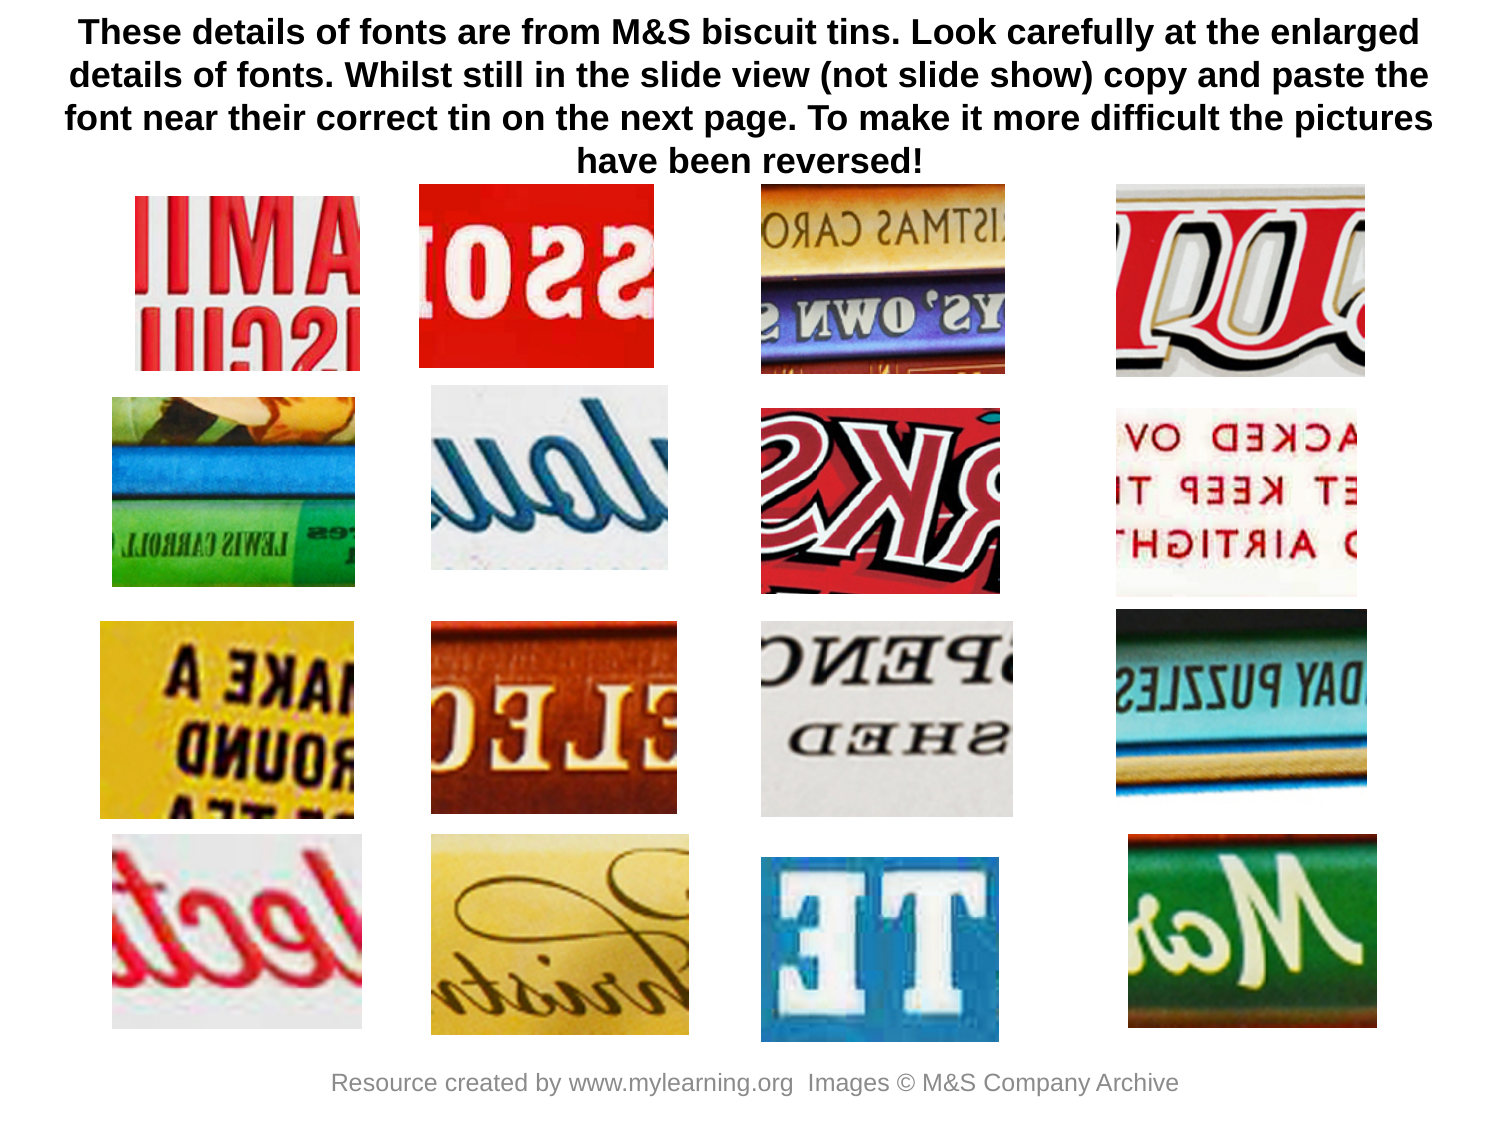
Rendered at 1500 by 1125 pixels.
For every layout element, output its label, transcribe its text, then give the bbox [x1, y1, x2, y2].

picture [1127, 833, 1377, 1028]
picture [430, 621, 677, 814]
picture [418, 184, 655, 368]
picture [761, 184, 1006, 375]
picture [761, 857, 999, 1043]
subtitle Resource created by www.mylearning.org Images © M&S Company Archive [53, 1058, 1459, 1125]
picture [761, 621, 1013, 818]
picture [111, 396, 355, 587]
picture [111, 833, 362, 1029]
picture [1115, 408, 1357, 597]
picture [1115, 184, 1365, 378]
picture [135, 195, 360, 371]
title These details of fonts are from M&S biscuit tins. Look carefully at the enlarged details of fonts. Whilst still in the slide view (not slide show) copy and paste the font near their correct tin on the next page. To make it more difficult the pictures have been reversed! [29, 0, 1471, 189]
picture [430, 833, 689, 1036]
picture [1115, 609, 1367, 806]
picture [430, 385, 668, 570]
picture [761, 408, 1000, 595]
picture [100, 621, 354, 820]
